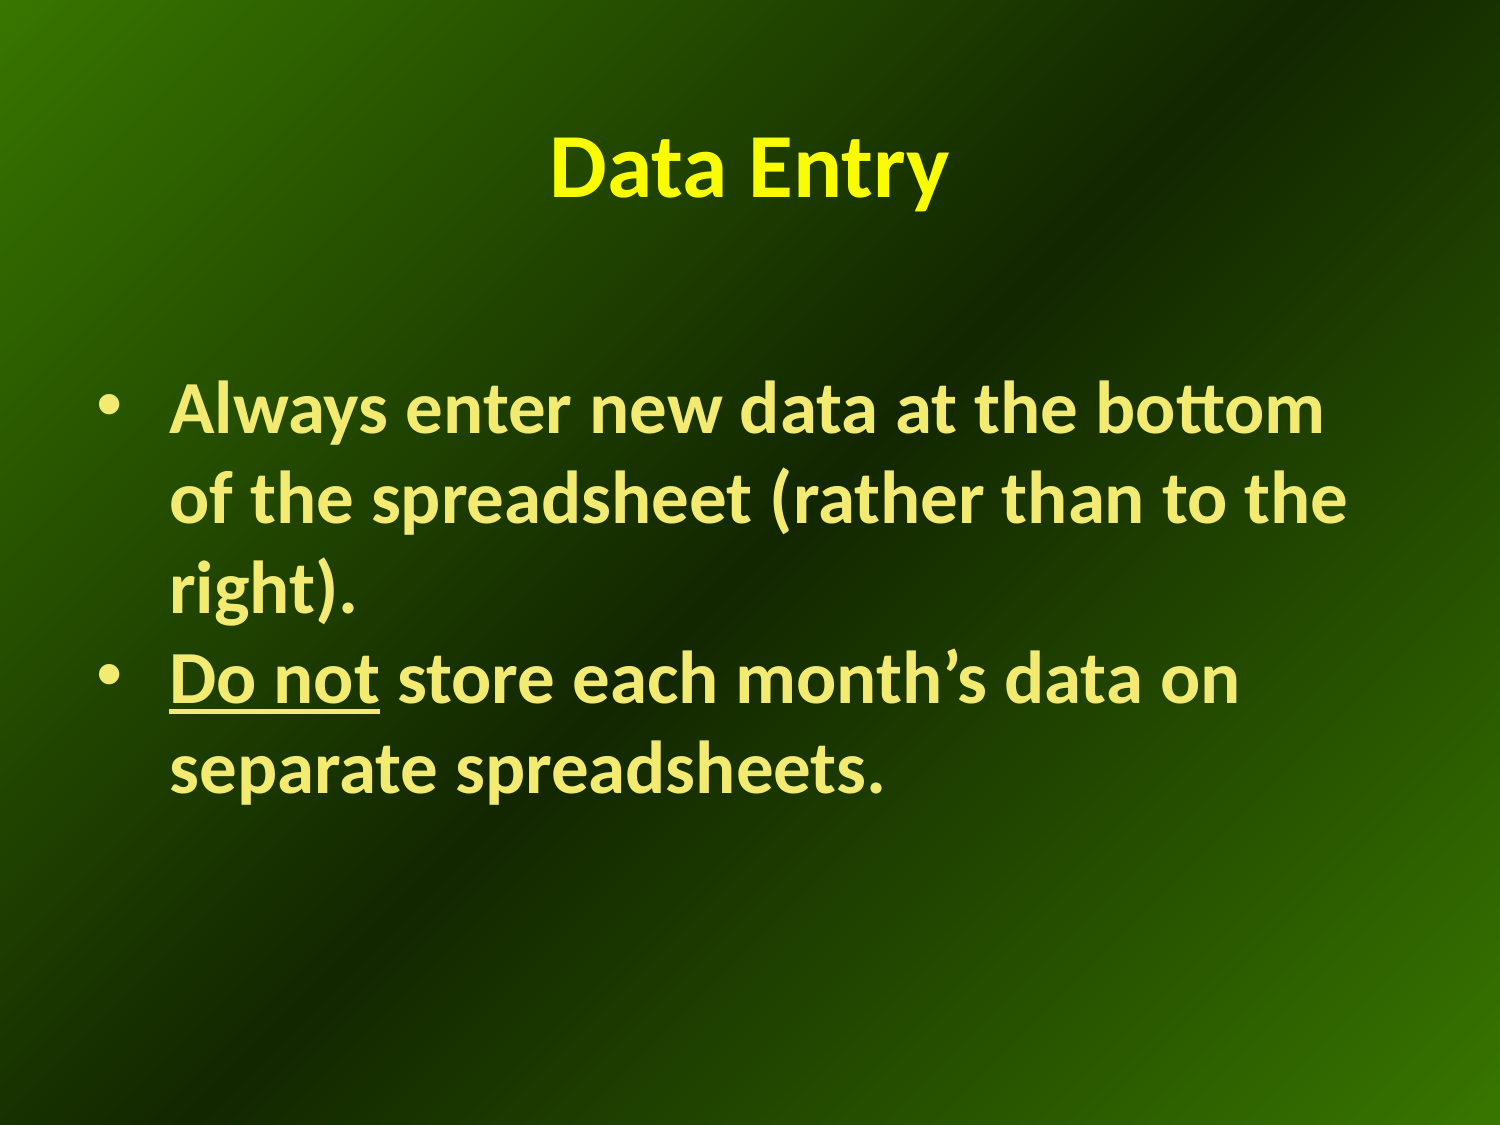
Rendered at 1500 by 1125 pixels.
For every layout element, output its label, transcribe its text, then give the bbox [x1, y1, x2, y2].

subtitle Always enter new data at the bottom of the spreadsheet (rather than to the right). Do not store each month’s data on separate spreadsheets. [82, 351, 1418, 1079]
title Data Entry [0, 98, 1500, 340]
